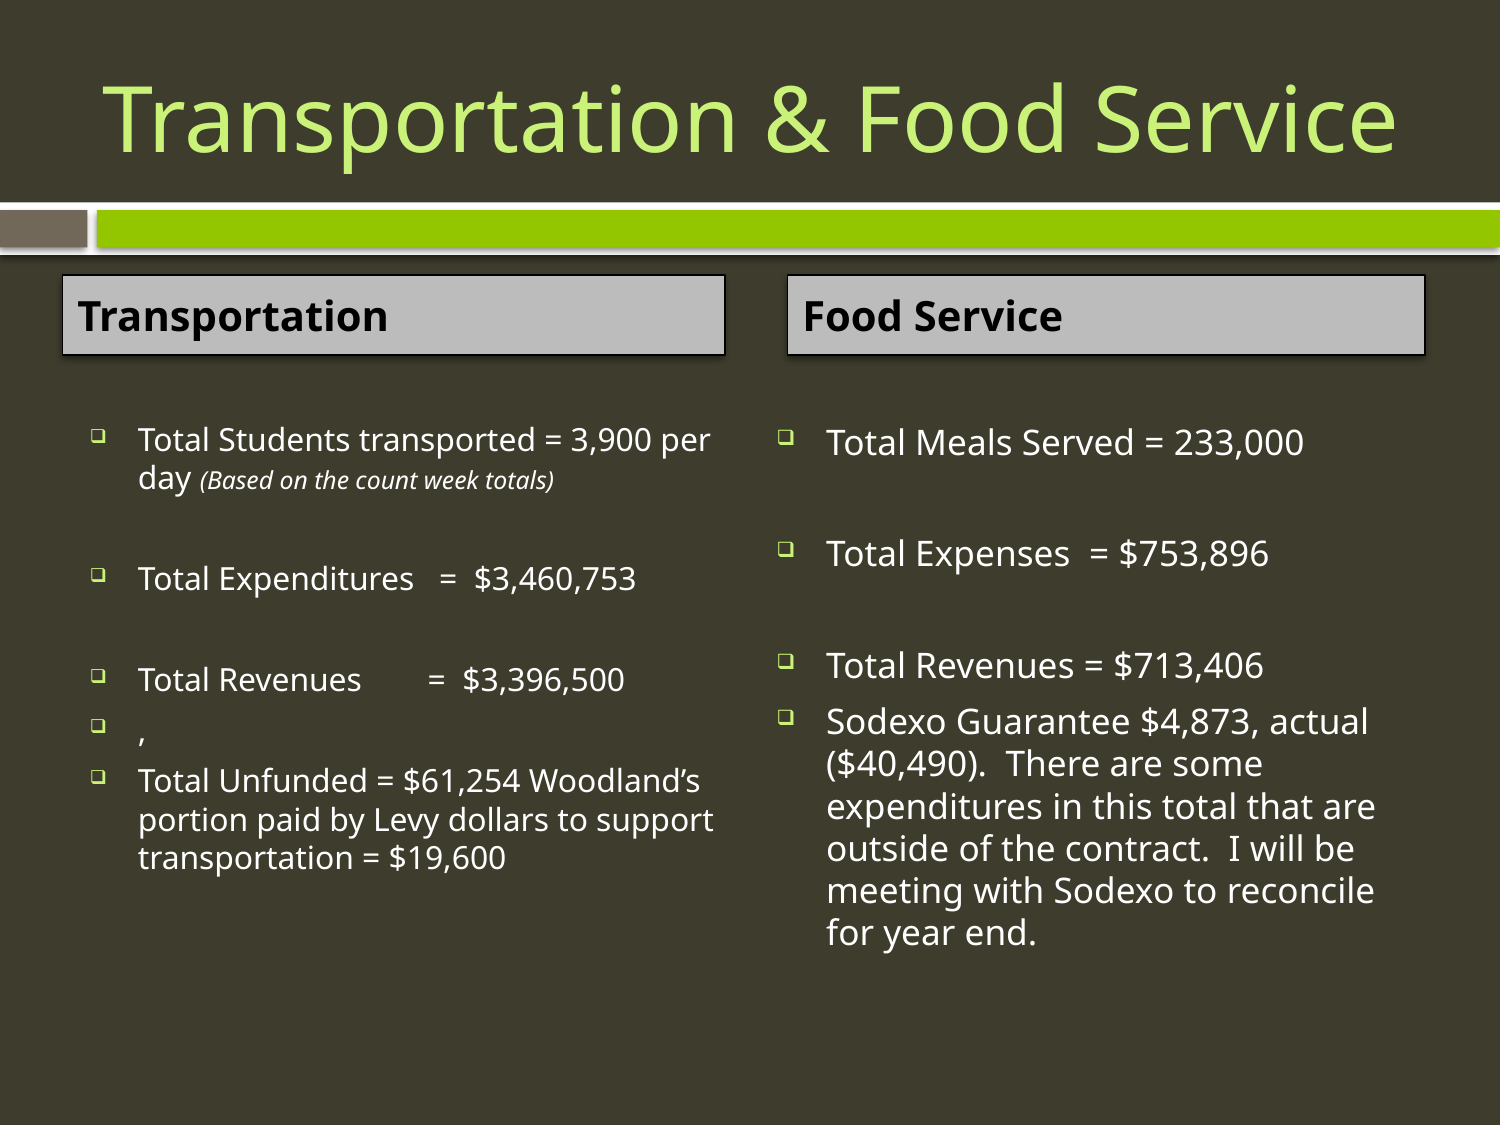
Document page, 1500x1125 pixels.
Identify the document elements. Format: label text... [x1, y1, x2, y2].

list Total Meals Served = 233,000 Total Expenses = $753,896 Total Revenues = $713,406 Sodexo Guarantee $4,873, actual ($40,490). There are some expenditures in this total that are outside of the contract. I will be meeting with Sodexo to reconcile for year end. [761, 412, 1425, 963]
title Transportation & Food Service [87, 44, 1425, 188]
list Transportation [62, 274, 726, 356]
list Total Students transported = 3,900 per day (Based on the count week totals) Total Expenditures = $3,460,753 Total Revenues = $3,396,500 , Total Unfunded = $61,254 Woodland’s portion paid by Levy dollars to support transportation = $19,600 [75, 412, 738, 894]
list Food Service [787, 274, 1426, 356]
